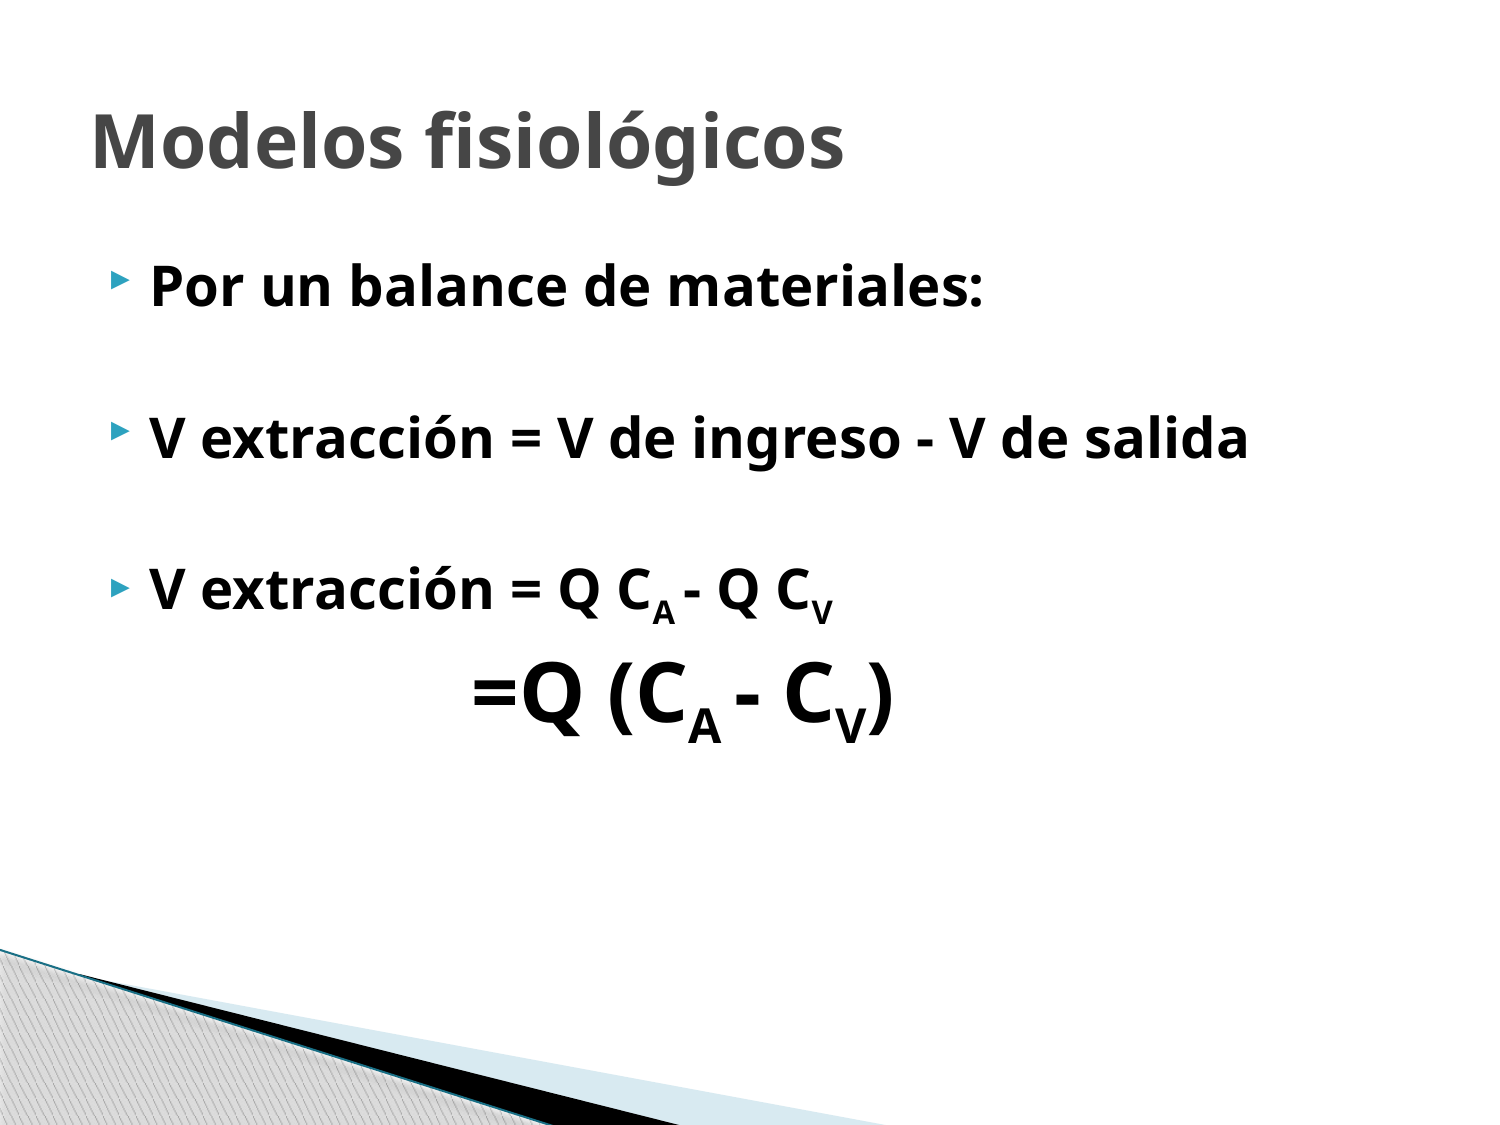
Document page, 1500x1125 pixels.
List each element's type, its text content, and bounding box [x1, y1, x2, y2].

list Por un balance de materiales: V extracción = V de ingreso - V de salida V extracción = Q CA - Q CV =Q (CA - CV) [74, 242, 1426, 986]
title Modelos fisiológicos [75, 45, 1425, 233]
